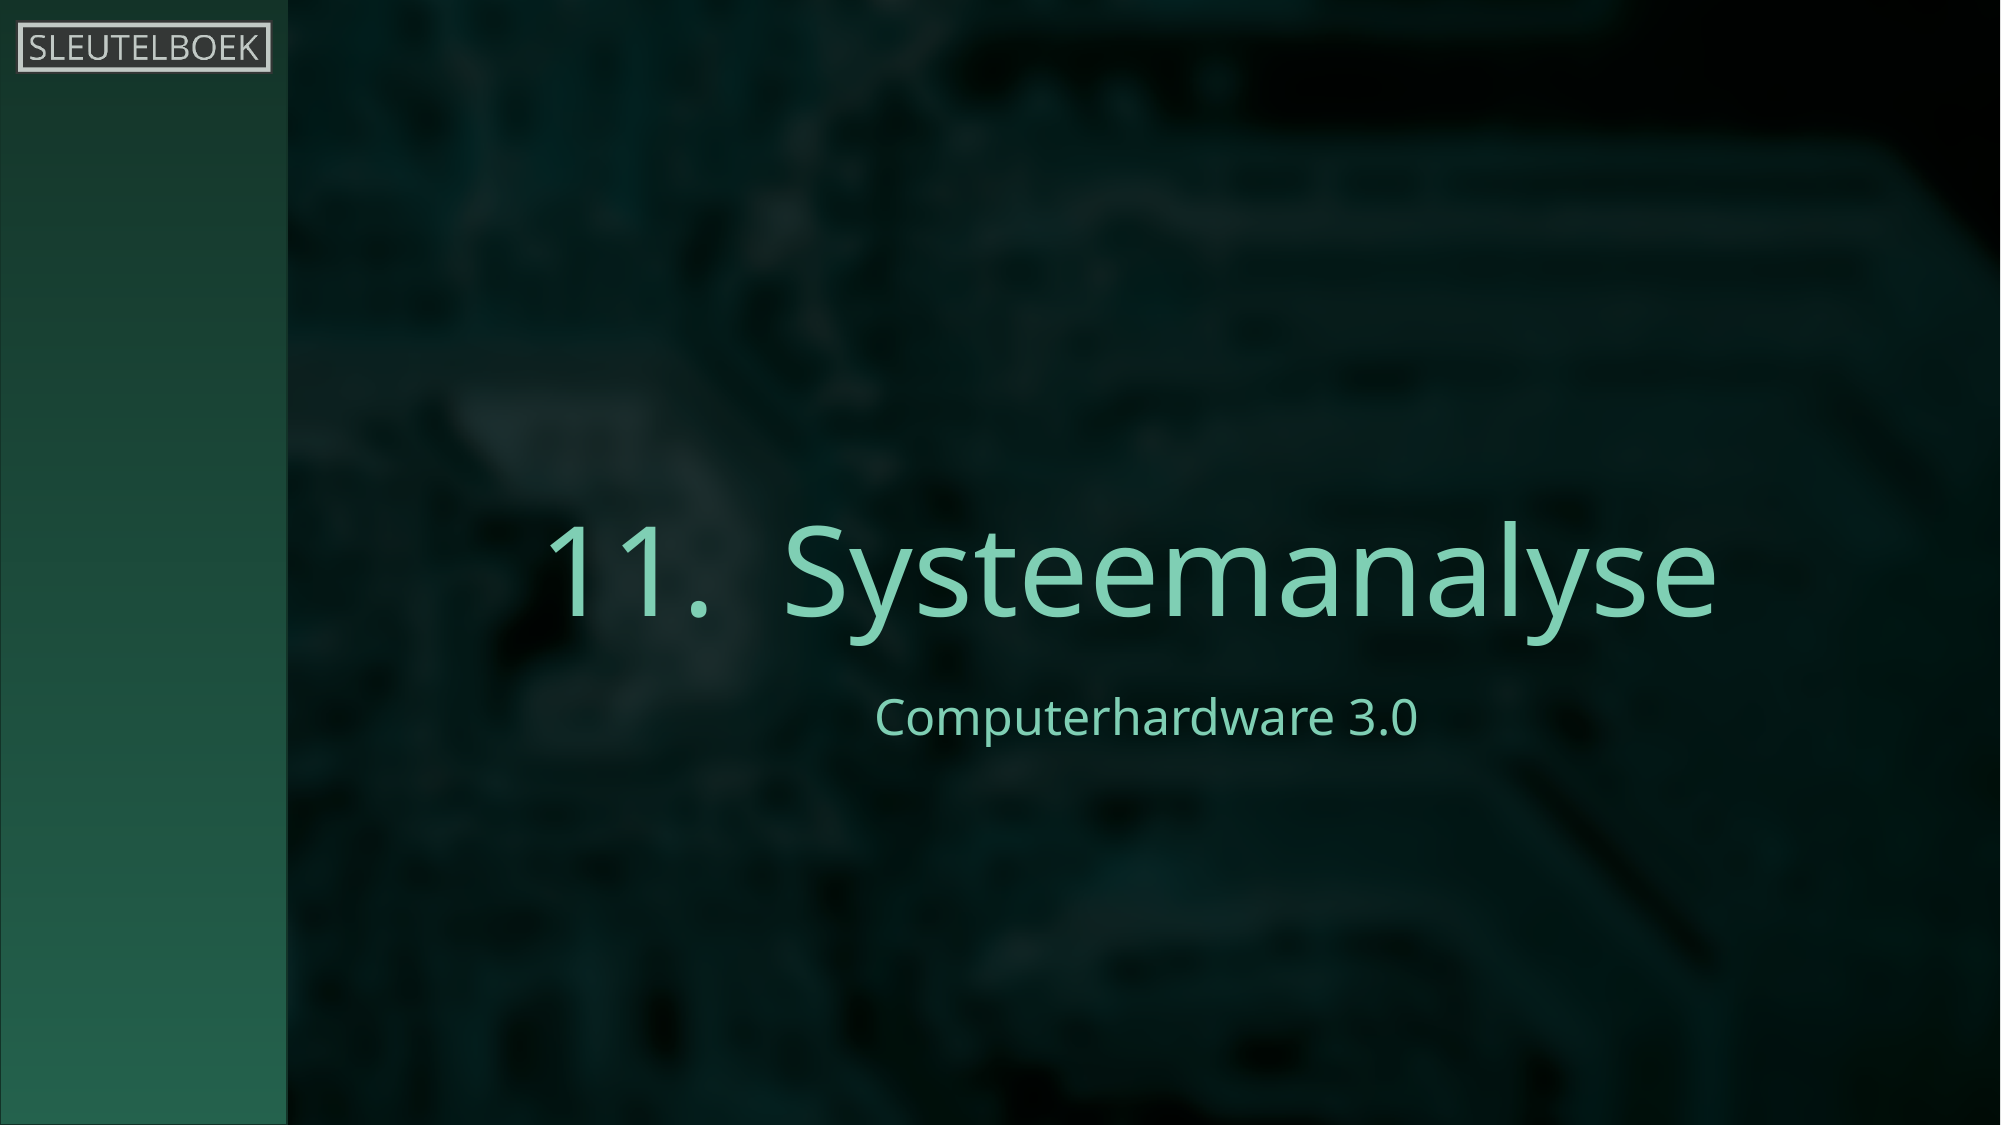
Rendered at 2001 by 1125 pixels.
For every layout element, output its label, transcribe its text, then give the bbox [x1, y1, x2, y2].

title 11. Systeemanalyse [356, 431, 1938, 651]
subtitle Computerhardware 3.0 [356, 684, 1938, 957]
picture [288, 0, 2001, 1125]
